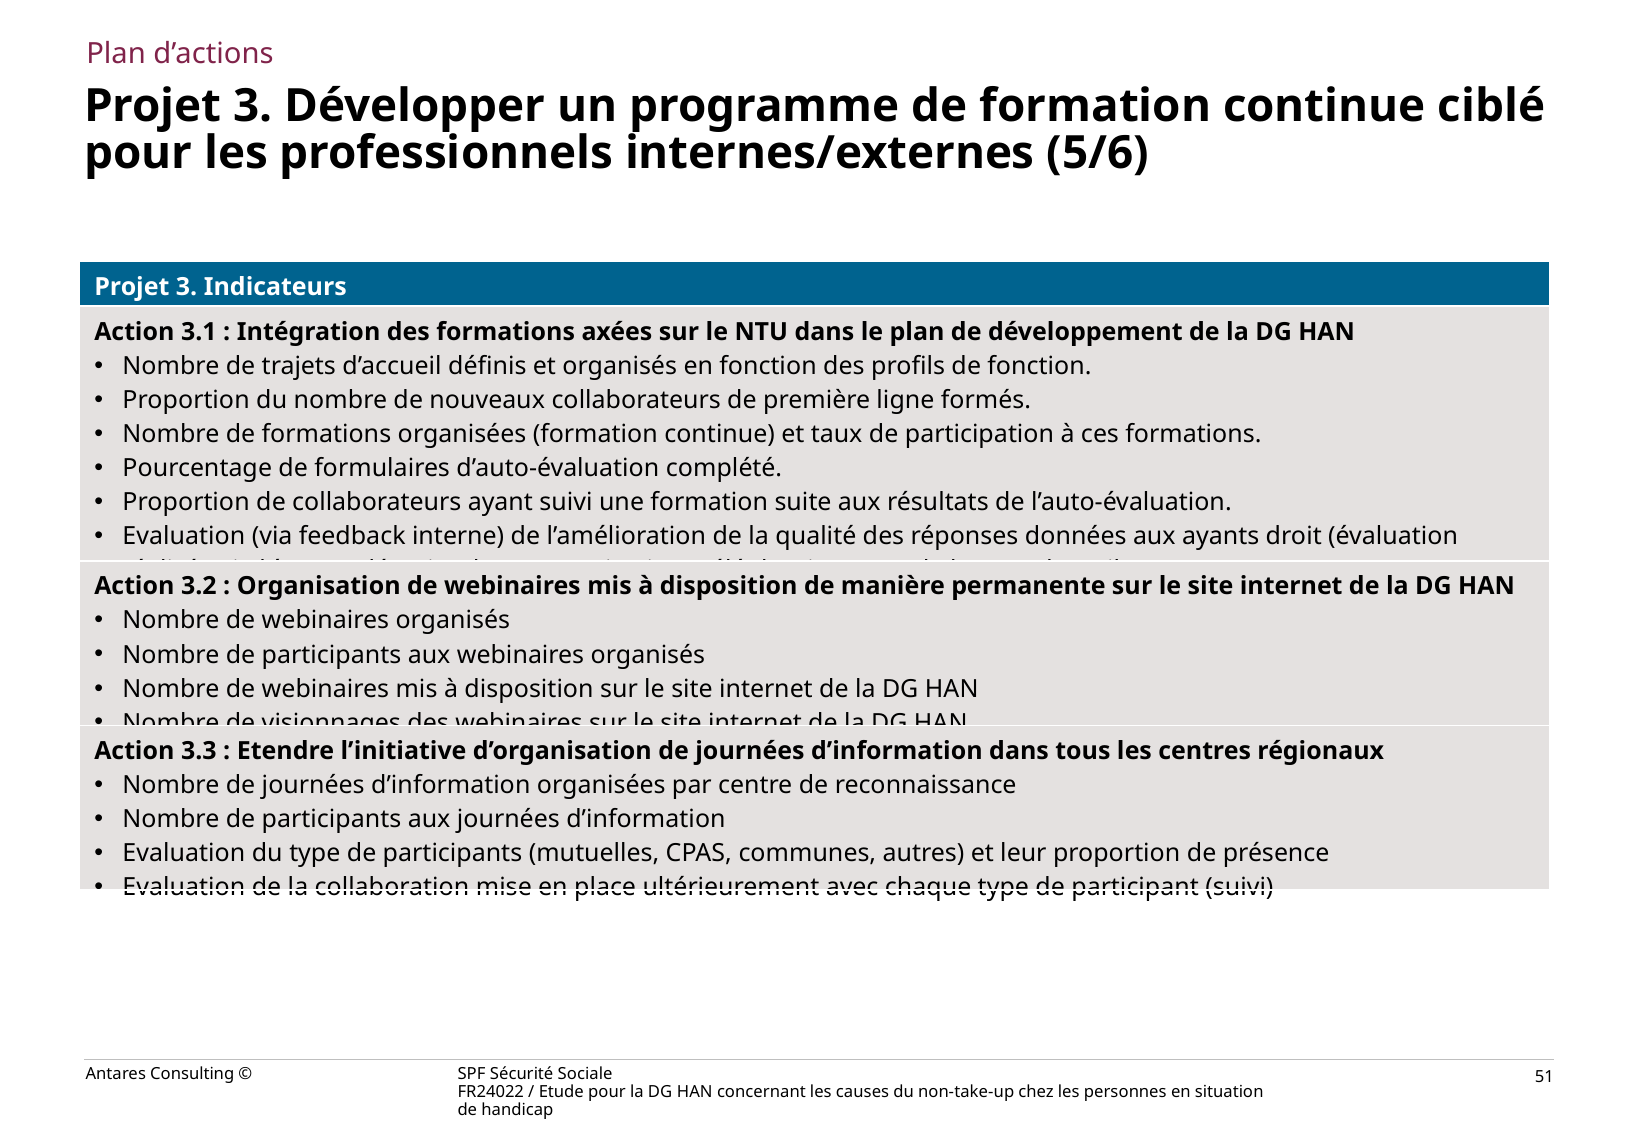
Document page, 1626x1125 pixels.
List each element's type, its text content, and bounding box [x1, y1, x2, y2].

title Projet 3. Développer un programme de formation continue ciblé pour les professionnels internes/externes (5/6) [84, 82, 1550, 229]
table_cell Action 3.1 : Intégration des formations axées sur le NTU dans le plan de développement de la DG HAN Nombre de trajets d’accueil définis et organisés en fonction des profils de fonction. Proportion du nombre de nouveaux collaborateurs de première ligne formés. Nombre de formations organisées (formation continue) et taux de participation à ces formations. Pourcentage de formulaires d’auto-évaluation complété. Proportion de collaborateurs ayant suivi une formation suite aux résultats de l’auto-évaluation. Evaluation (via feedback interne) de l’amélioration de la qualité des réponses données aux ayants droit (évaluation réalisée via l’écoute aléatoire de communications téléphoniques ou de lecture d’emails). [80, 307, 1549, 560]
table_header Projet 3. Indicateurs [80, 262, 1549, 305]
table_cell Action 3.2 : Organisation de webinaires mis à disposition de manière permanente sur le site internet de la DG HAN Nombre de webinaires organisés Nombre de participants aux webinaires organisés Nombre de webinaires mis à disposition sur le site internet de la DG HAN Nombre de visionnages des webinaires sur le site internet de la DG HAN [80, 562, 1549, 725]
table_cell Action 3.3 : Etendre l’initiative d’organisation de journées d’information dans tous les centres régionaux Nombre de journées d’information organisées par centre de reconnaissance Nombre de participants aux journées d’information Evaluation du type de participants (mutuelles, CPAS, communes, autres) et leur proportion de présence Evaluation de la collaboration mise en place ultérieurement avec chaque type de participant (suivi) [80, 726, 1549, 889]
text_box Plan d’actions [86, 38, 1522, 70]
